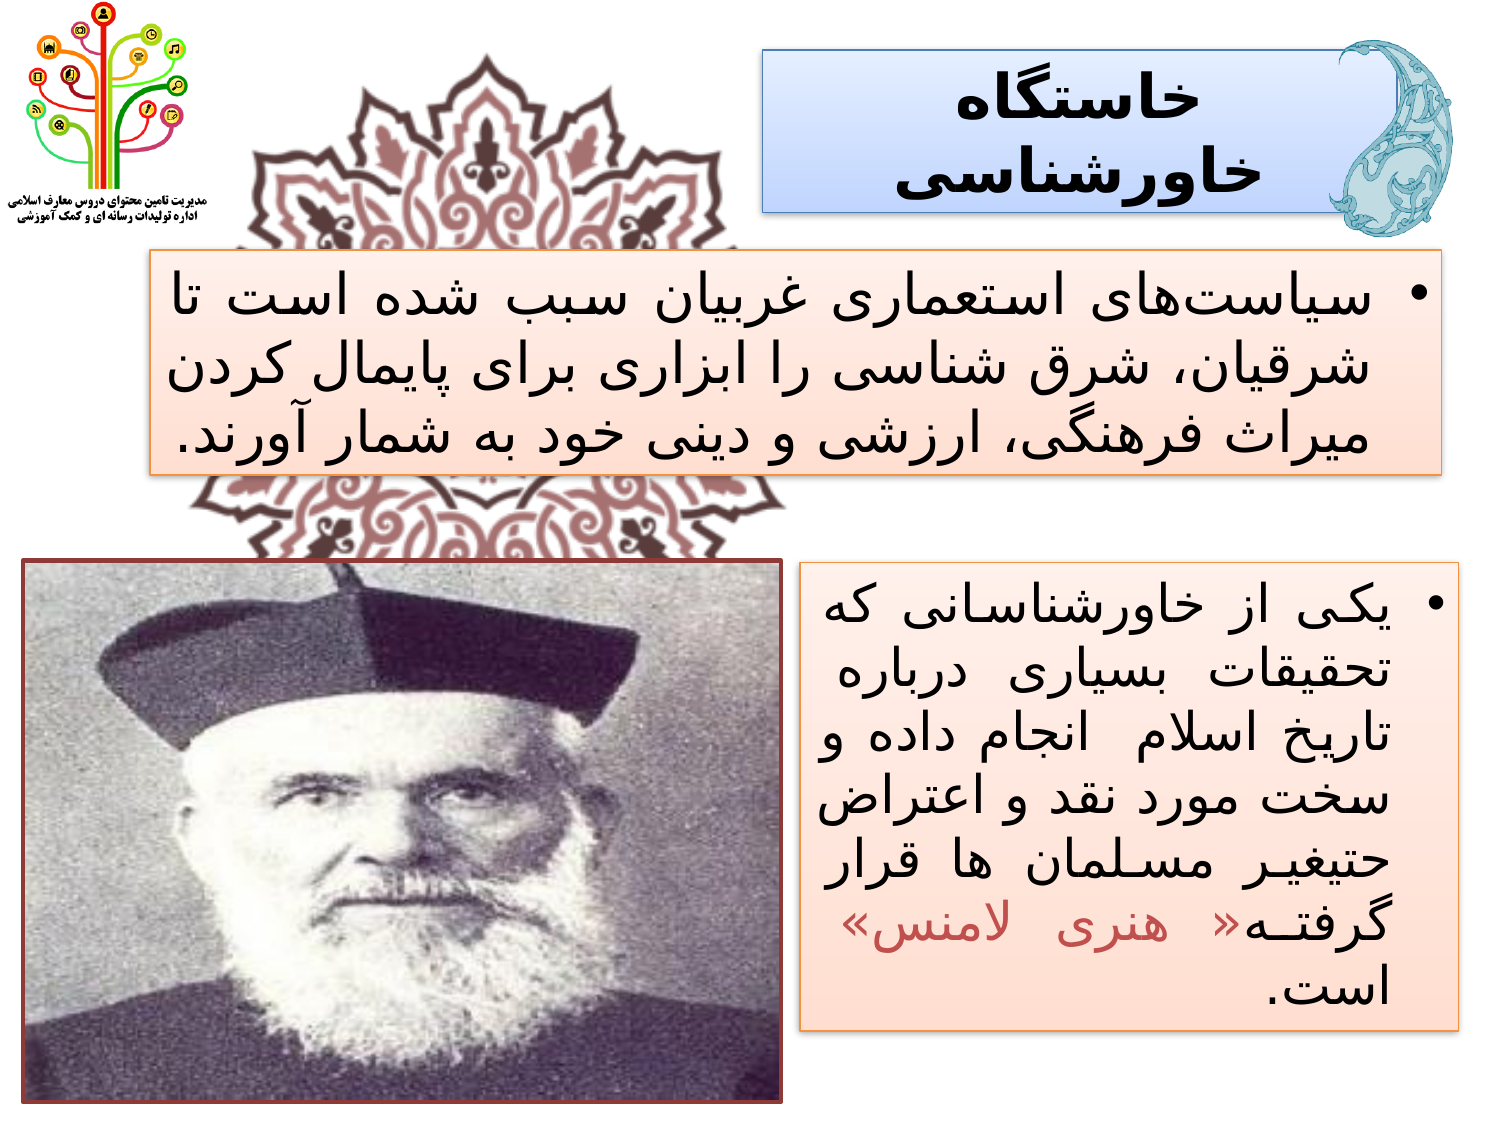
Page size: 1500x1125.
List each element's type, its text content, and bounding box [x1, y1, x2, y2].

picture [1324, 37, 1459, 238]
text_box یکی از خاورشناسانی كه تحقیقات بسیاری درباره تاریخ اسلام انجام داده و سخت مورد نقد و اعتراض حتیغیر مسلمان ها قرار گرفته« هنری لامنس» است. [799, 562, 1459, 1032]
picture [0, 0, 833, 1101]
list سیاست‌های استعماری غربیان سبب شده است تا شرقیان، شرق شناسی را ابزاری برای پایمال کردن میراث فرهنگی، ارزشی و دینی خود به شمار آورند. [838, 249, 1442, 476]
text_box خاستگاه خاورشناسی [837, 49, 1319, 213]
